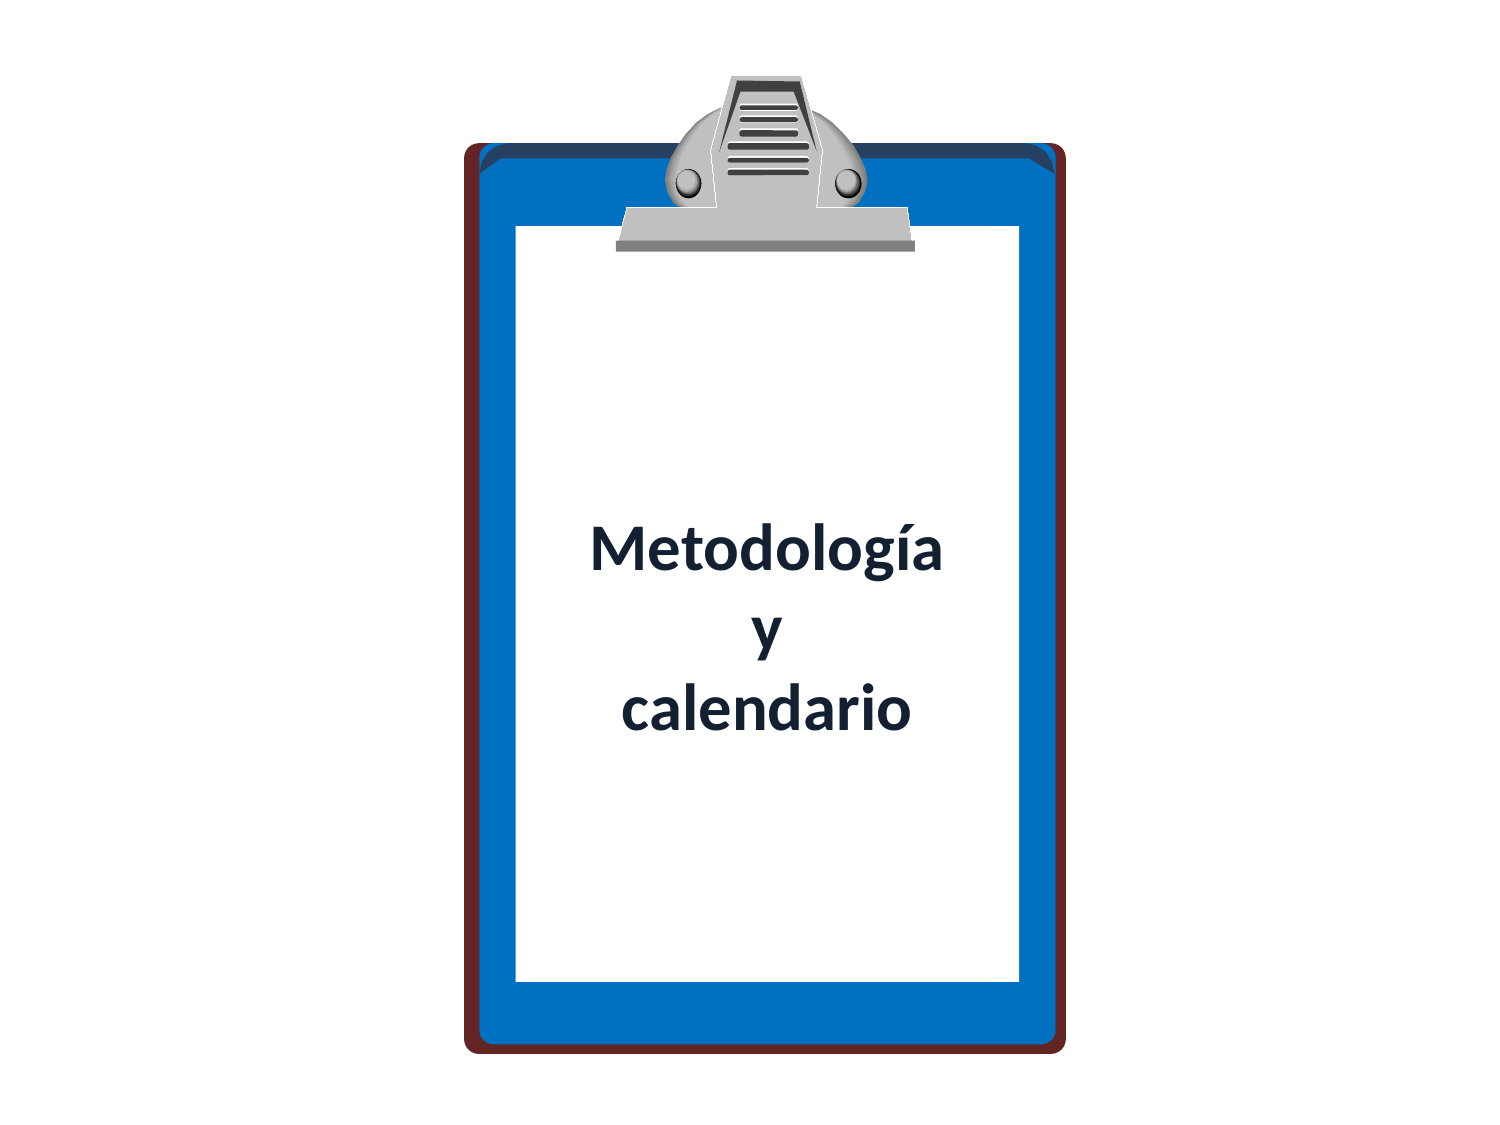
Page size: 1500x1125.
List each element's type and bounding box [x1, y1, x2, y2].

text_box [463, 74, 1067, 1056]
